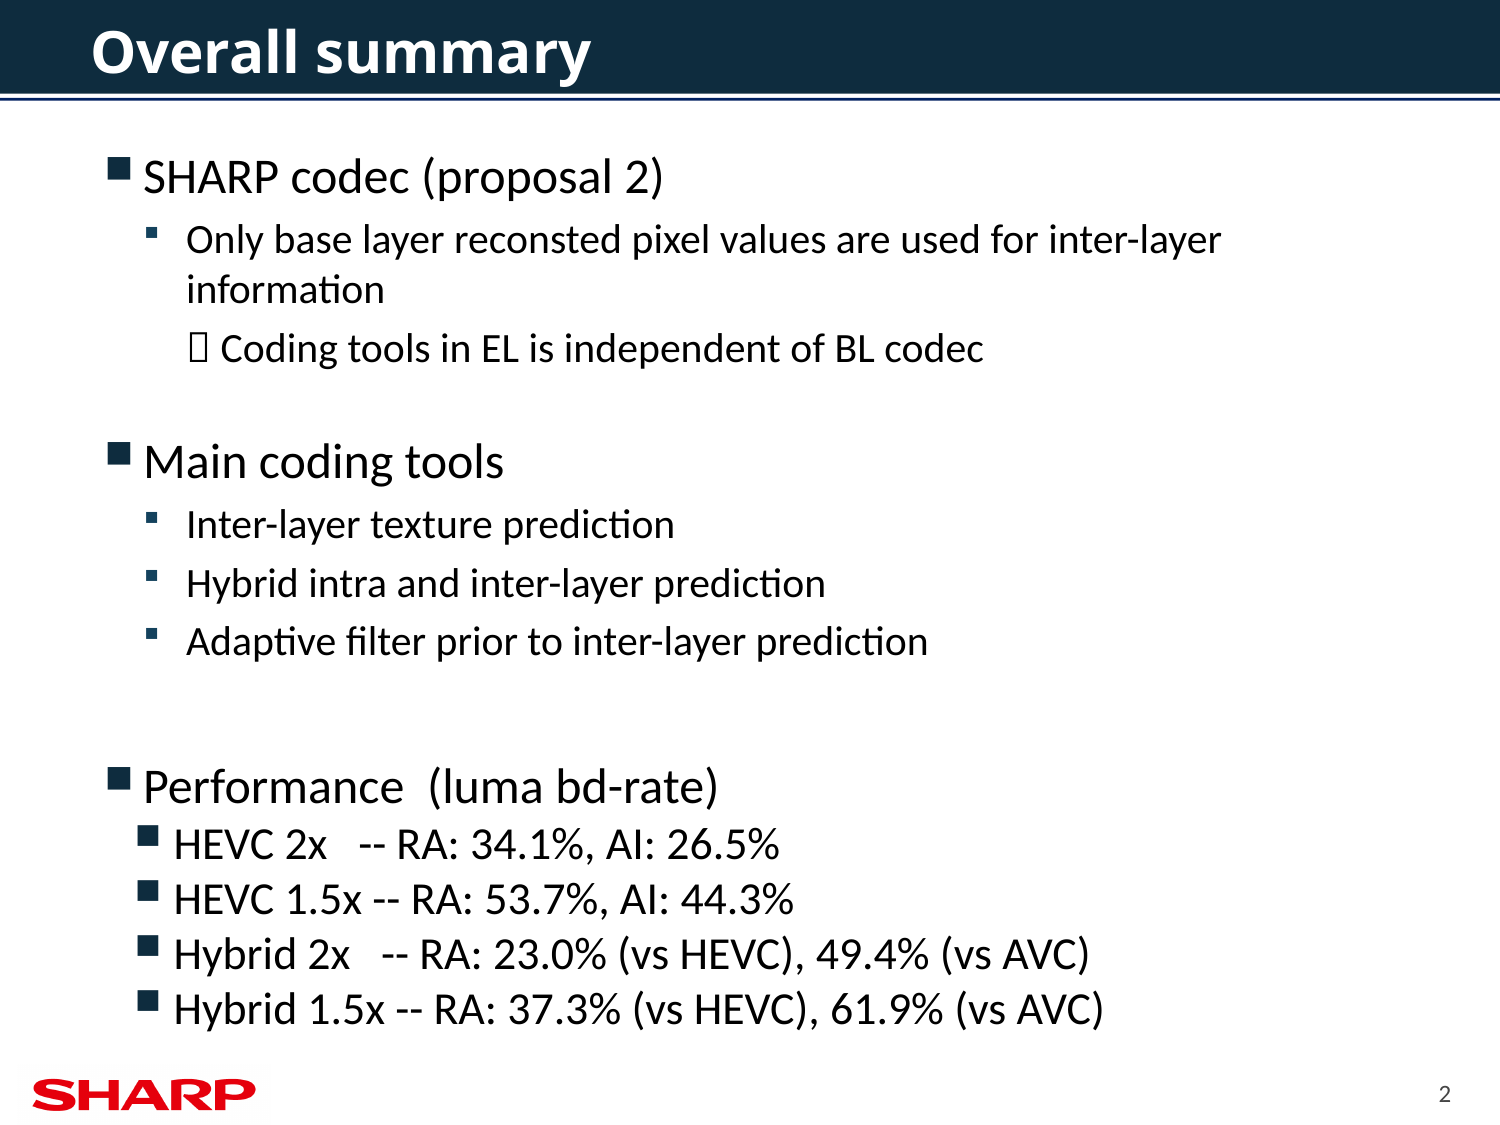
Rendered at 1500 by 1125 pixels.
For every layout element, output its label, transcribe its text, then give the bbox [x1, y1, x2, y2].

slide_number 2 [1345, 1062, 1467, 1108]
title Overall summary [74, 15, 1426, 85]
picture [17, 1064, 271, 1125]
list SHARP codec (proposal 2) Only base layer reconsted pixel values are used for inter-layer information  Coding tools in EL is independent of BL codec Main coding tools Inter-layer texture prediction Hybrid intra and inter-layer prediction Adaptive filter prior to inter-layer prediction Performance (luma bd-rate) HEVC 2x -- RA: 34.1%, AI: 26.5% HEVC 1.5x -- RA: 53.7%, AI: 44.3% Hybrid 2x -- RA: 23.0% (vs HEVC), 49.4% (vs AVC) Hybrid 1.5x -- RA: 37.3% (vs HEVC), 61.9% (vs AVC) [74, 128, 1426, 1051]
